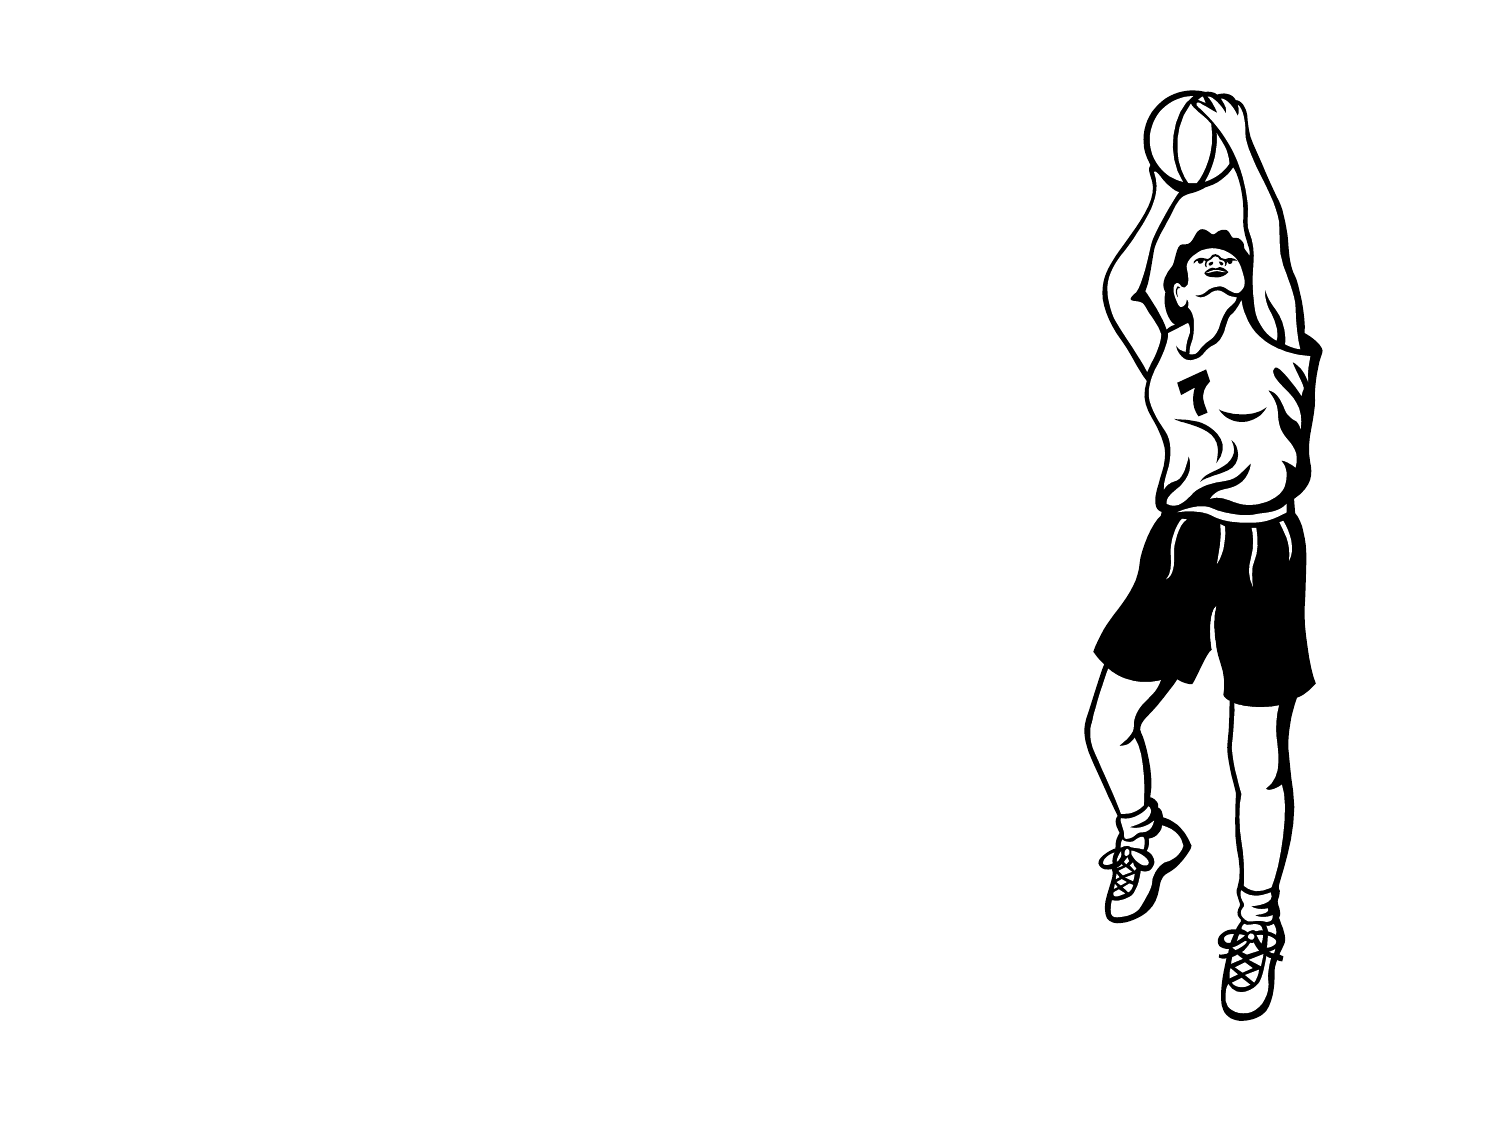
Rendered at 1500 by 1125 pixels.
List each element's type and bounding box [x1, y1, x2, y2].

picture [1080, 90, 1326, 1026]
